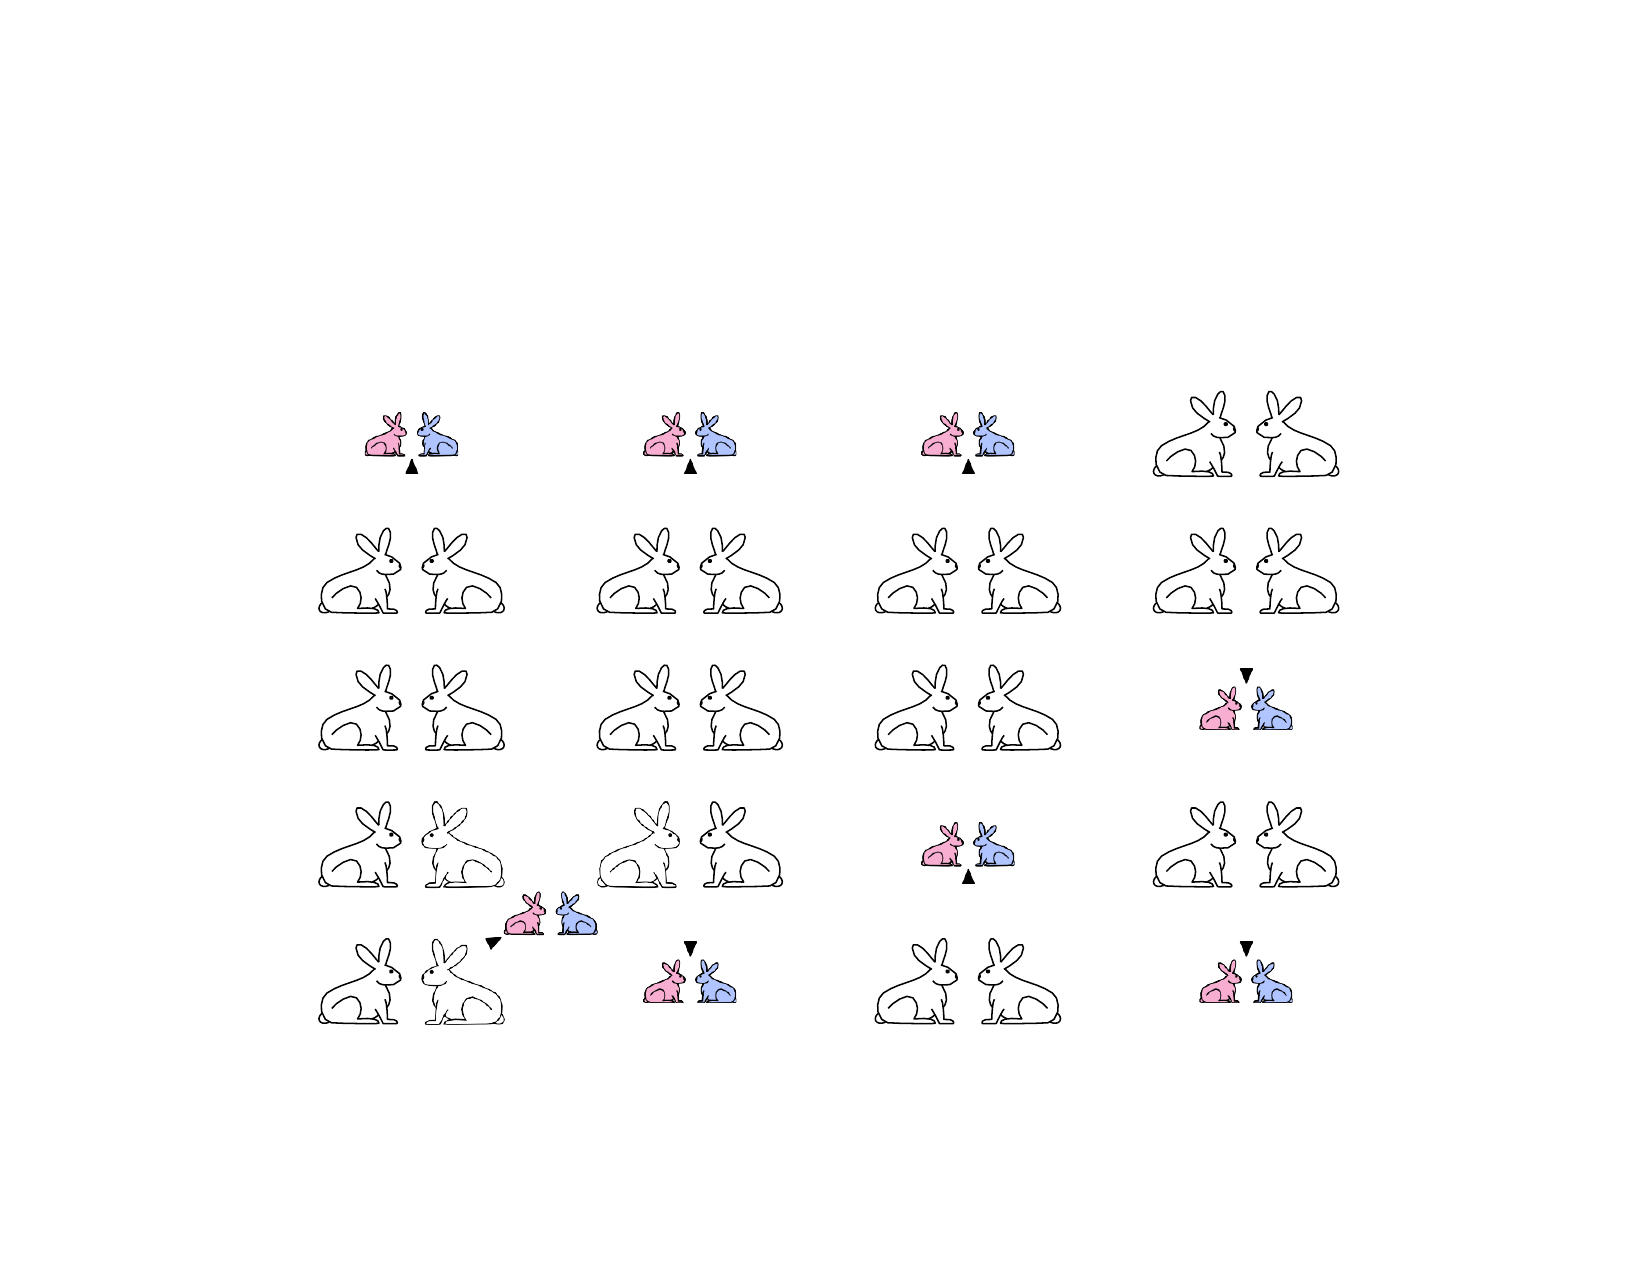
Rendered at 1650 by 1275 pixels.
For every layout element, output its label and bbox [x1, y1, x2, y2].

text_box [875, 739, 886, 750]
text_box [989, 711, 994, 734]
text_box [493, 602, 505, 613]
text_box [1213, 802, 1225, 829]
text_box [1267, 528, 1279, 555]
text_box [935, 528, 947, 555]
text_box [1279, 807, 1302, 833]
text_box [722, 671, 746, 696]
text_box [378, 802, 391, 829]
text_box [356, 534, 379, 559]
text_box [444, 695, 502, 751]
text_box [875, 1013, 886, 1024]
text_box [1050, 1013, 1061, 1024]
text_box [376, 554, 401, 575]
text_box [378, 665, 391, 692]
text_box [597, 602, 608, 613]
text_box [375, 862, 398, 887]
text_box [356, 807, 379, 833]
text_box [599, 558, 658, 614]
text_box [654, 691, 680, 712]
text_box [710, 528, 723, 555]
text_box [703, 862, 726, 887]
text_box [710, 802, 723, 829]
text_box [433, 574, 438, 597]
text_box [700, 828, 725, 849]
text_box [1260, 588, 1283, 614]
text_box [1209, 451, 1232, 477]
text_box [378, 528, 391, 555]
text_box [375, 588, 398, 614]
text_box [444, 534, 468, 559]
text_box [1210, 828, 1236, 849]
text_box [722, 807, 746, 833]
text_box [932, 691, 958, 712]
text_box [722, 558, 780, 614]
text_box [1278, 832, 1337, 887]
text_box [375, 725, 398, 751]
text_box [1278, 421, 1337, 477]
text_box [1190, 397, 1213, 423]
text_box [989, 938, 1001, 966]
text_box [700, 691, 725, 712]
text_box [1278, 558, 1337, 614]
text_box [634, 671, 657, 696]
text_box [321, 832, 379, 887]
text_box [321, 695, 379, 751]
text_box [318, 602, 330, 613]
text_box [877, 695, 936, 751]
text_box [981, 725, 1005, 751]
text_box [1256, 418, 1282, 438]
text_box [1000, 671, 1024, 696]
text_box [1219, 574, 1225, 597]
text_box [877, 968, 936, 1024]
text_box [385, 711, 391, 734]
text_box [875, 602, 886, 613]
text_box [375, 999, 398, 1024]
text_box [378, 938, 391, 966]
text_box [376, 965, 401, 985]
text_box [1001, 944, 1024, 970]
text_box [941, 985, 947, 1008]
text_box [722, 832, 780, 887]
text_box [912, 671, 935, 696]
text_box [711, 574, 716, 597]
text_box [653, 588, 676, 614]
text_box [1190, 807, 1213, 833]
text_box [1210, 418, 1236, 438]
text_box [356, 944, 379, 970]
text_box [722, 695, 780, 751]
text_box [356, 671, 379, 696]
text_box [989, 985, 994, 1008]
text_box [680, 941, 737, 1003]
text_box [1155, 832, 1214, 887]
text_box [432, 528, 445, 555]
text_box [703, 725, 726, 751]
text_box [385, 848, 391, 871]
text_box [1209, 588, 1232, 614]
text_box [321, 558, 379, 614]
text_box [321, 968, 379, 1024]
text_box [703, 588, 726, 614]
text_box [1001, 534, 1024, 559]
text_box [912, 944, 935, 970]
text_box [422, 691, 447, 712]
text_box [653, 725, 676, 751]
text_box [599, 695, 658, 751]
text_box [711, 711, 716, 734]
text_box [444, 671, 468, 696]
text_box [932, 555, 958, 575]
text_box [1213, 391, 1225, 418]
text_box [444, 558, 502, 614]
text_box [931, 999, 954, 1024]
text_box [433, 711, 438, 734]
text_box [376, 691, 401, 712]
text_box [931, 725, 954, 751]
text_box [1199, 668, 1293, 730]
text_box [931, 588, 954, 614]
text_box [1256, 555, 1282, 575]
text_box [1190, 534, 1213, 559]
text_box [643, 412, 737, 474]
text_box [1199, 941, 1293, 1003]
text_box [877, 558, 936, 614]
text_box [722, 534, 746, 559]
text_box [1153, 466, 1164, 476]
text_box [1209, 862, 1232, 887]
text_box [912, 534, 935, 559]
text_box [921, 412, 1015, 474]
text_box [1050, 739, 1061, 750]
text_box [421, 801, 680, 1025]
text_box [1000, 558, 1059, 614]
text_box [981, 588, 1005, 614]
text_box [978, 965, 1003, 985]
text_box [989, 574, 994, 597]
text_box [1153, 602, 1164, 613]
text_box [425, 725, 448, 751]
text_box [318, 876, 330, 887]
text_box [1267, 848, 1273, 871]
text_box [1328, 466, 1339, 476]
text_box [1267, 391, 1279, 418]
text_box [1153, 876, 1164, 887]
text_box [1050, 602, 1061, 613]
text_box [1210, 555, 1236, 575]
text_box [978, 555, 1003, 575]
text_box [663, 574, 669, 597]
text_box [941, 574, 947, 597]
text_box [1219, 437, 1225, 461]
text_box [932, 965, 958, 985]
text_box [364, 412, 459, 474]
text_box [597, 739, 608, 750]
text_box [1279, 534, 1302, 559]
text_box [989, 665, 1001, 692]
text_box [663, 711, 669, 734]
text_box [376, 828, 401, 849]
text_box [1267, 437, 1273, 461]
text_box [493, 739, 505, 750]
text_box [1260, 862, 1283, 887]
text_box [432, 665, 445, 692]
text_box [656, 528, 669, 555]
text_box [989, 528, 1001, 555]
text_box [654, 554, 679, 575]
text_box [772, 602, 783, 613]
text_box [385, 574, 391, 597]
text_box [935, 665, 947, 692]
text_box [1267, 802, 1279, 829]
text_box [941, 711, 947, 734]
text_box [425, 588, 448, 614]
text_box [634, 534, 657, 559]
text_box [656, 665, 669, 692]
text_box [1213, 528, 1225, 555]
text_box [772, 876, 783, 887]
text_box [700, 554, 725, 575]
text_box [1155, 421, 1214, 477]
text_box [921, 822, 1015, 884]
text_box [1328, 876, 1339, 887]
text_box [978, 691, 1003, 712]
text_box [318, 739, 330, 750]
text_box [1267, 574, 1273, 597]
text_box [710, 665, 723, 692]
text_box [981, 999, 1005, 1024]
text_box [1000, 695, 1059, 751]
text_box [1000, 968, 1059, 1024]
text_box [935, 938, 947, 966]
text_box [318, 1013, 330, 1024]
text_box [385, 985, 391, 1008]
text_box [1328, 602, 1339, 613]
text_box [1219, 848, 1225, 871]
text_box [711, 848, 716, 871]
text_box [772, 739, 783, 750]
text_box [1155, 558, 1214, 614]
text_box [1256, 828, 1282, 849]
text_box [1260, 451, 1283, 477]
text_box [1279, 397, 1302, 423]
text_box [422, 554, 447, 575]
